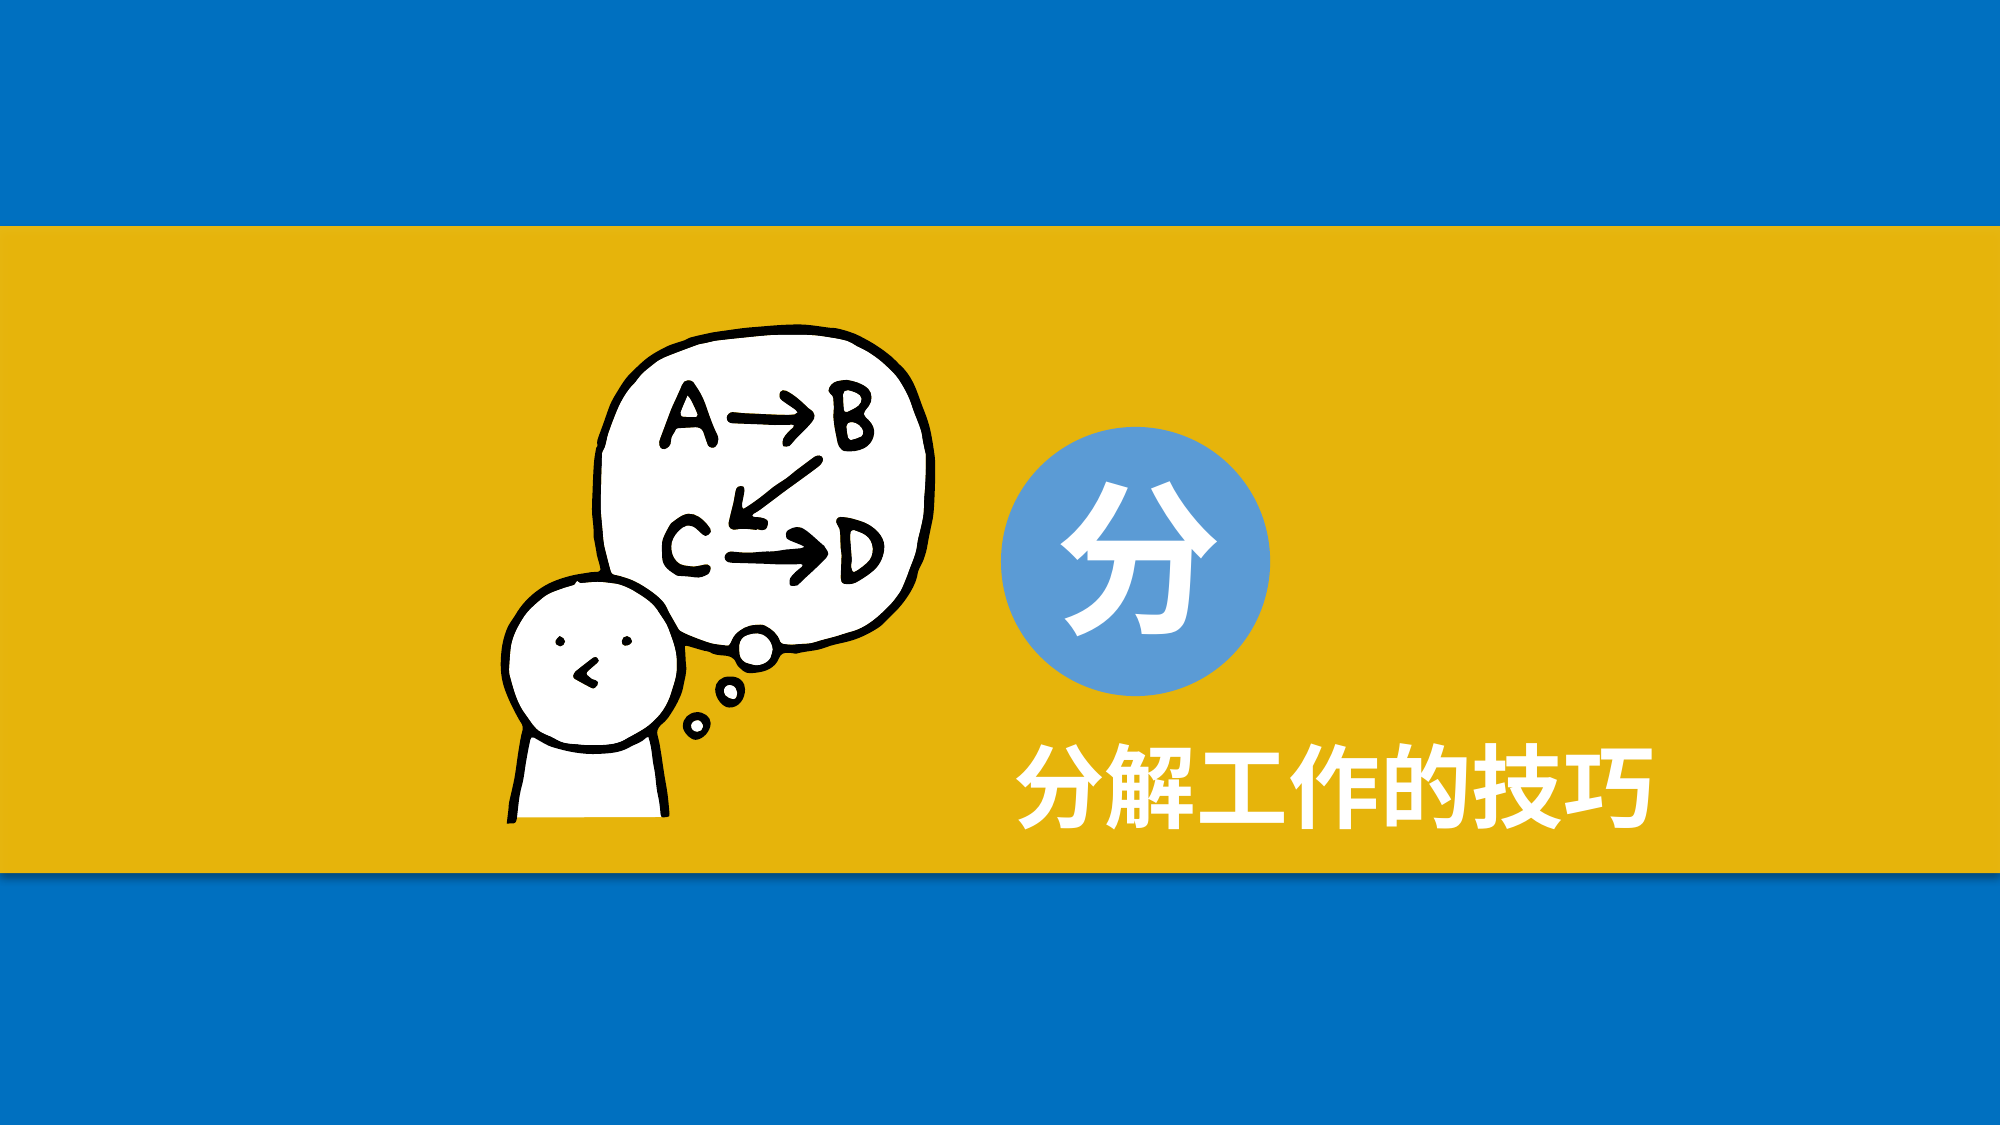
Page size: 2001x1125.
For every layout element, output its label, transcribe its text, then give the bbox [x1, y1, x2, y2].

text_box [999, 465, 1040, 658]
text_box [1044, 662, 1227, 698]
text_box [1062, 425, 1209, 447]
text_box 分解工作的技巧 [998, 722, 1671, 848]
text_box [0, 225, 2000, 874]
text_box [1237, 471, 1272, 652]
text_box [500, 324, 936, 824]
text_box 分 [1040, 447, 1237, 662]
